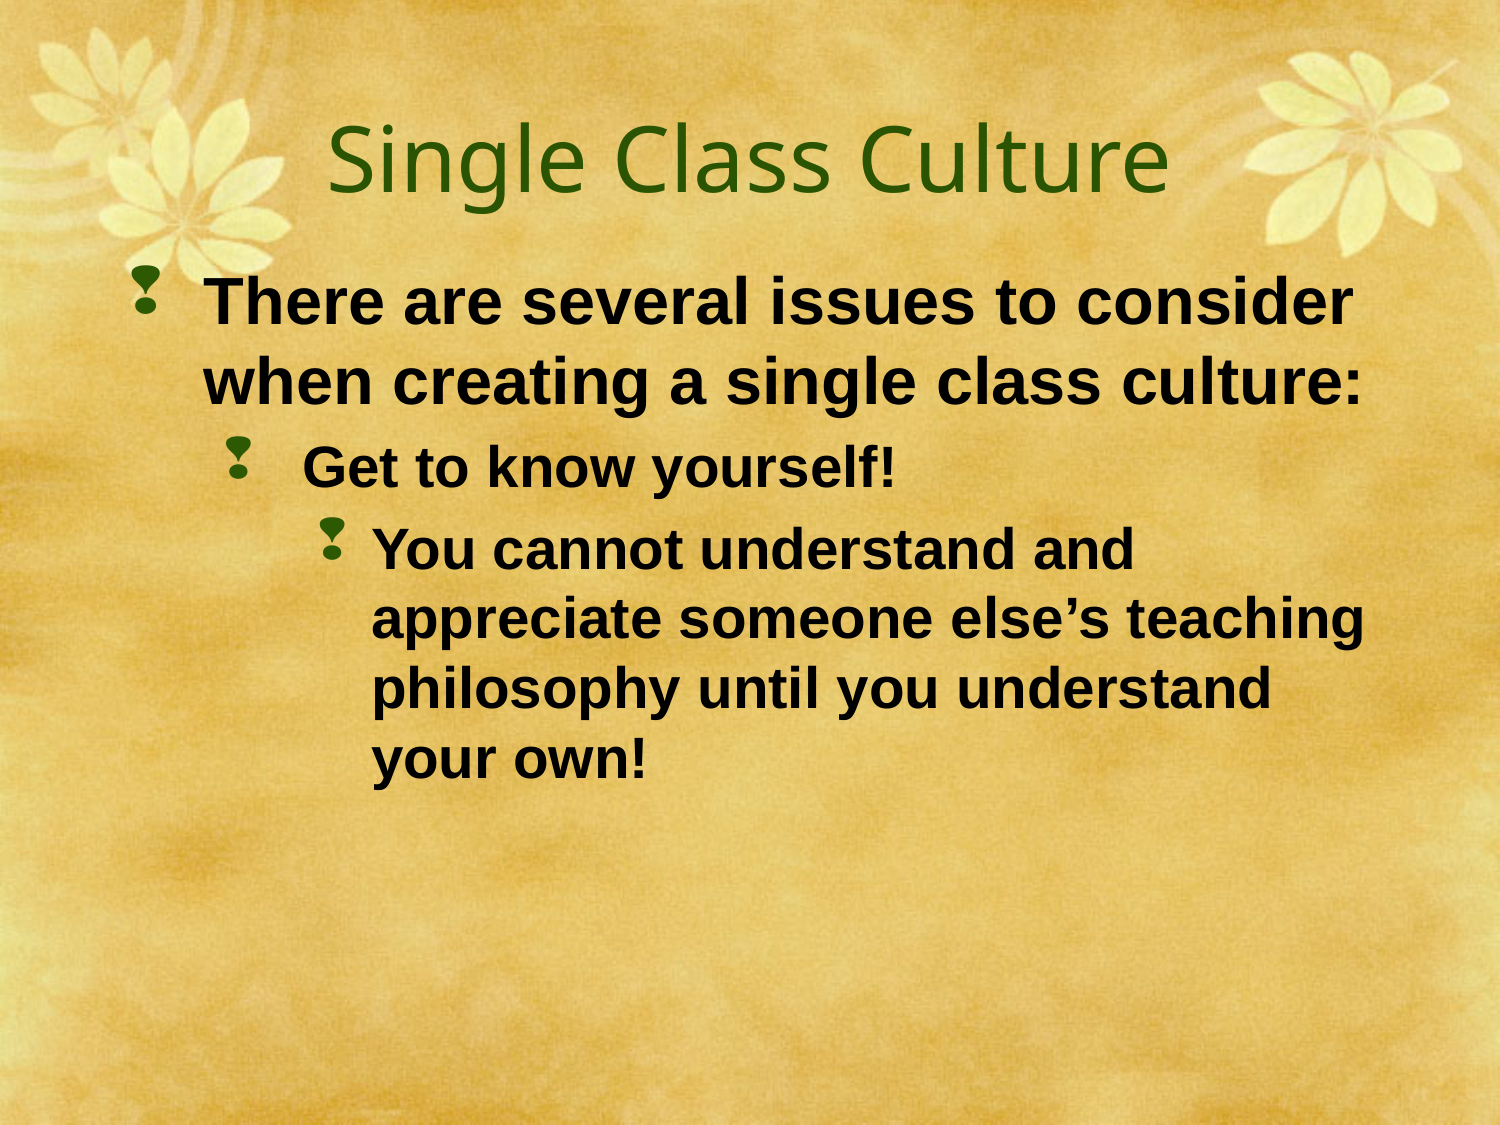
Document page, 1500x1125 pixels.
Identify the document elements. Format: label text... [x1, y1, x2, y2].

picture [0, 0, 1500, 1125]
list There are several issues to consider when creating a single class culture: Get to know yourself! You cannot understand and appreciate someone else’s teaching philosophy until you understand your own! [112, 249, 1388, 1001]
title Single Class Culture [112, 99, 1388, 213]
